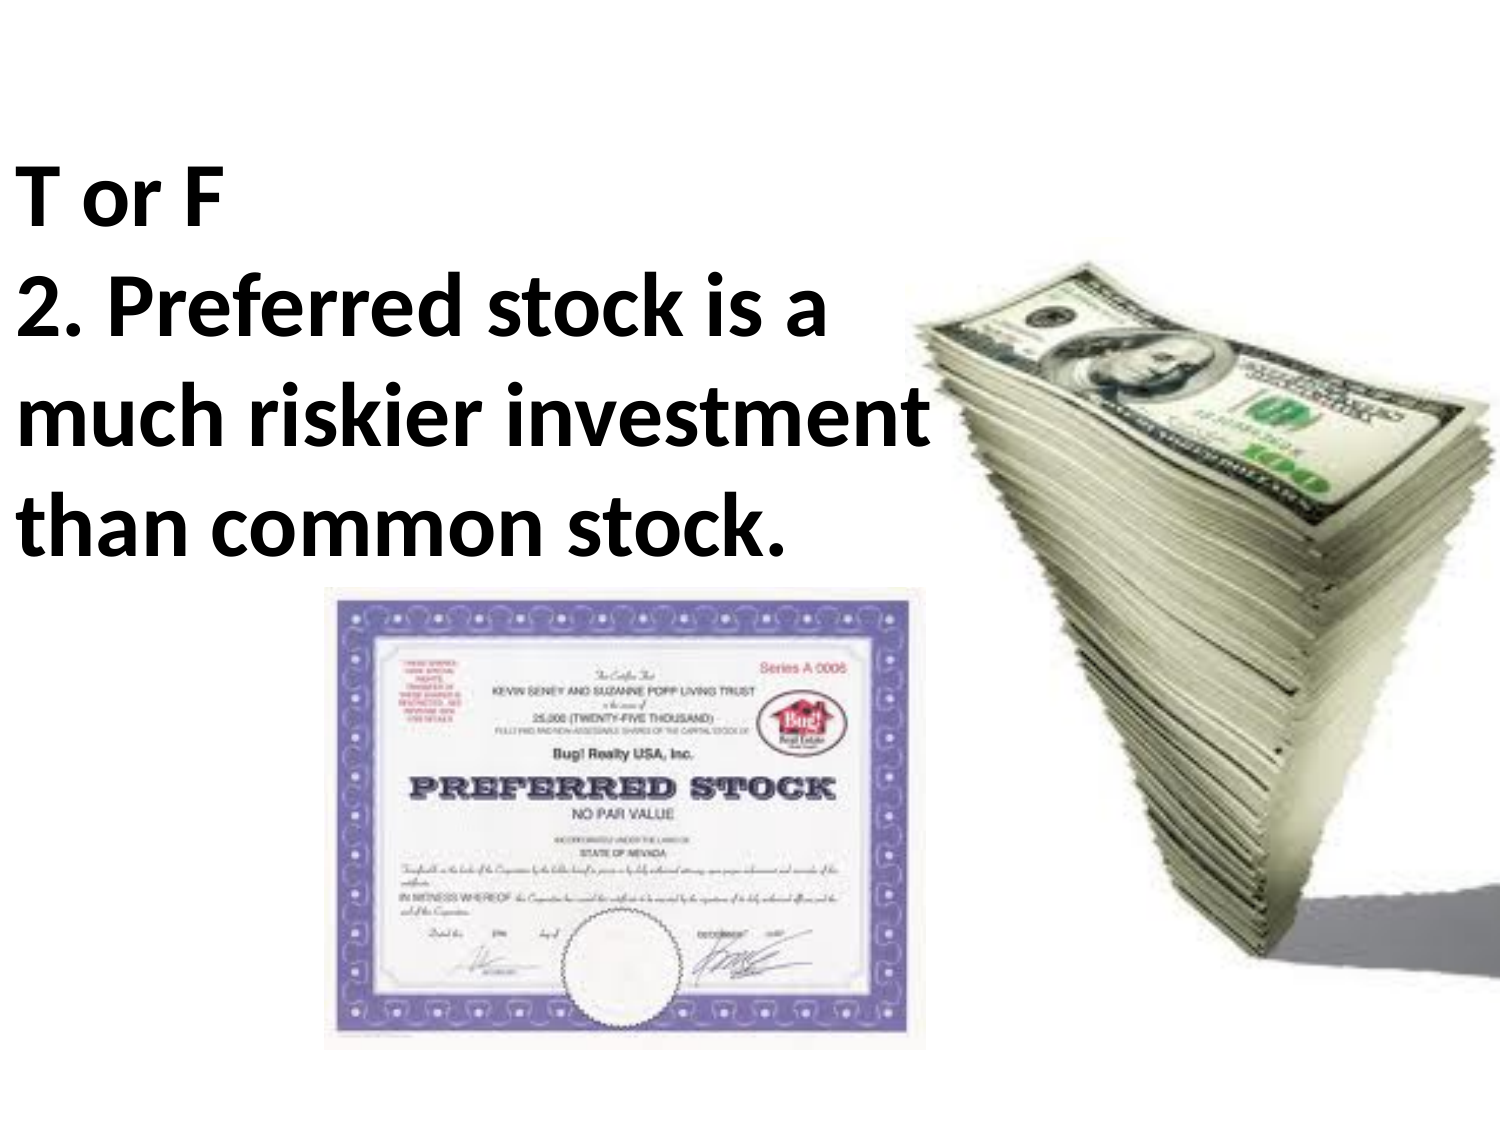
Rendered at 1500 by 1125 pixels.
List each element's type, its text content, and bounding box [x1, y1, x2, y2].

title T or F 2. Preferred stock is a much riskier investment than common stock. [0, 24, 1025, 1125]
picture [324, 237, 1500, 1051]
